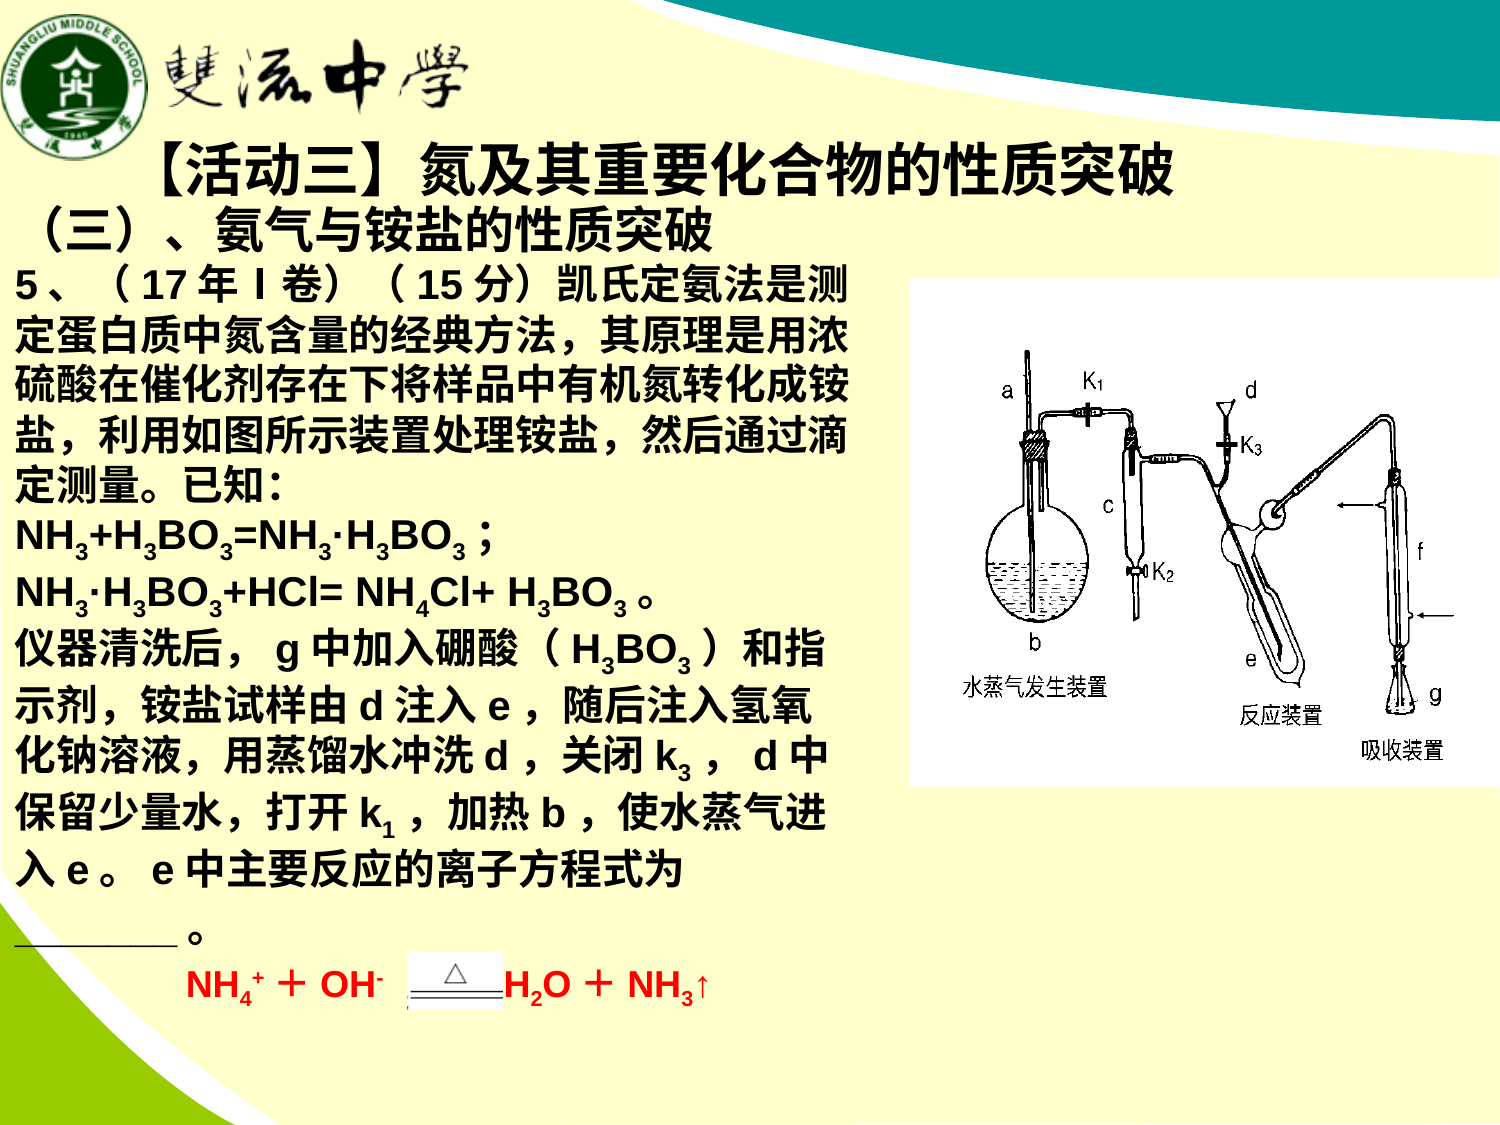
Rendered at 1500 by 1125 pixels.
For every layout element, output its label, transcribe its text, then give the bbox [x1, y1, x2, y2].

picture [0, 14, 148, 161]
text_box 【活动三】氮及其重要化合物的性质突破 [112, 125, 1471, 211]
picture [909, 278, 1500, 788]
text_box NH4+＋OH- H2O＋NH3↑ [171, 952, 1111, 1019]
picture [159, 21, 491, 125]
text_box （三）、氨气与铵盐的性质突破 5、（17年Ⅰ卷）（15分）凯氏定氨法是测定蛋白质中氮含量的经典方法，其原理是用浓硫酸在催化剂存在下将样品中有机氮转化成铵盐，利用如图所示装置处理铵盐，然后通过滴定测量。已知： NH3+H3BO3=NH3·H3BO3； NH3·H3BO3+HCl= NH4Cl+ H3BO3。 仪器清洗后，g中加入硼酸（H3BO3）和指示剂，铵盐试样由d注入e，随后注入氢氧化钠溶液，用蒸馏水冲洗d，关闭k3，d中保留少量水，打开k1，加热b，使水蒸气进入e。e中主要反应的离子方程式为_______。 [0, 190, 868, 1125]
picture [407, 952, 503, 1011]
